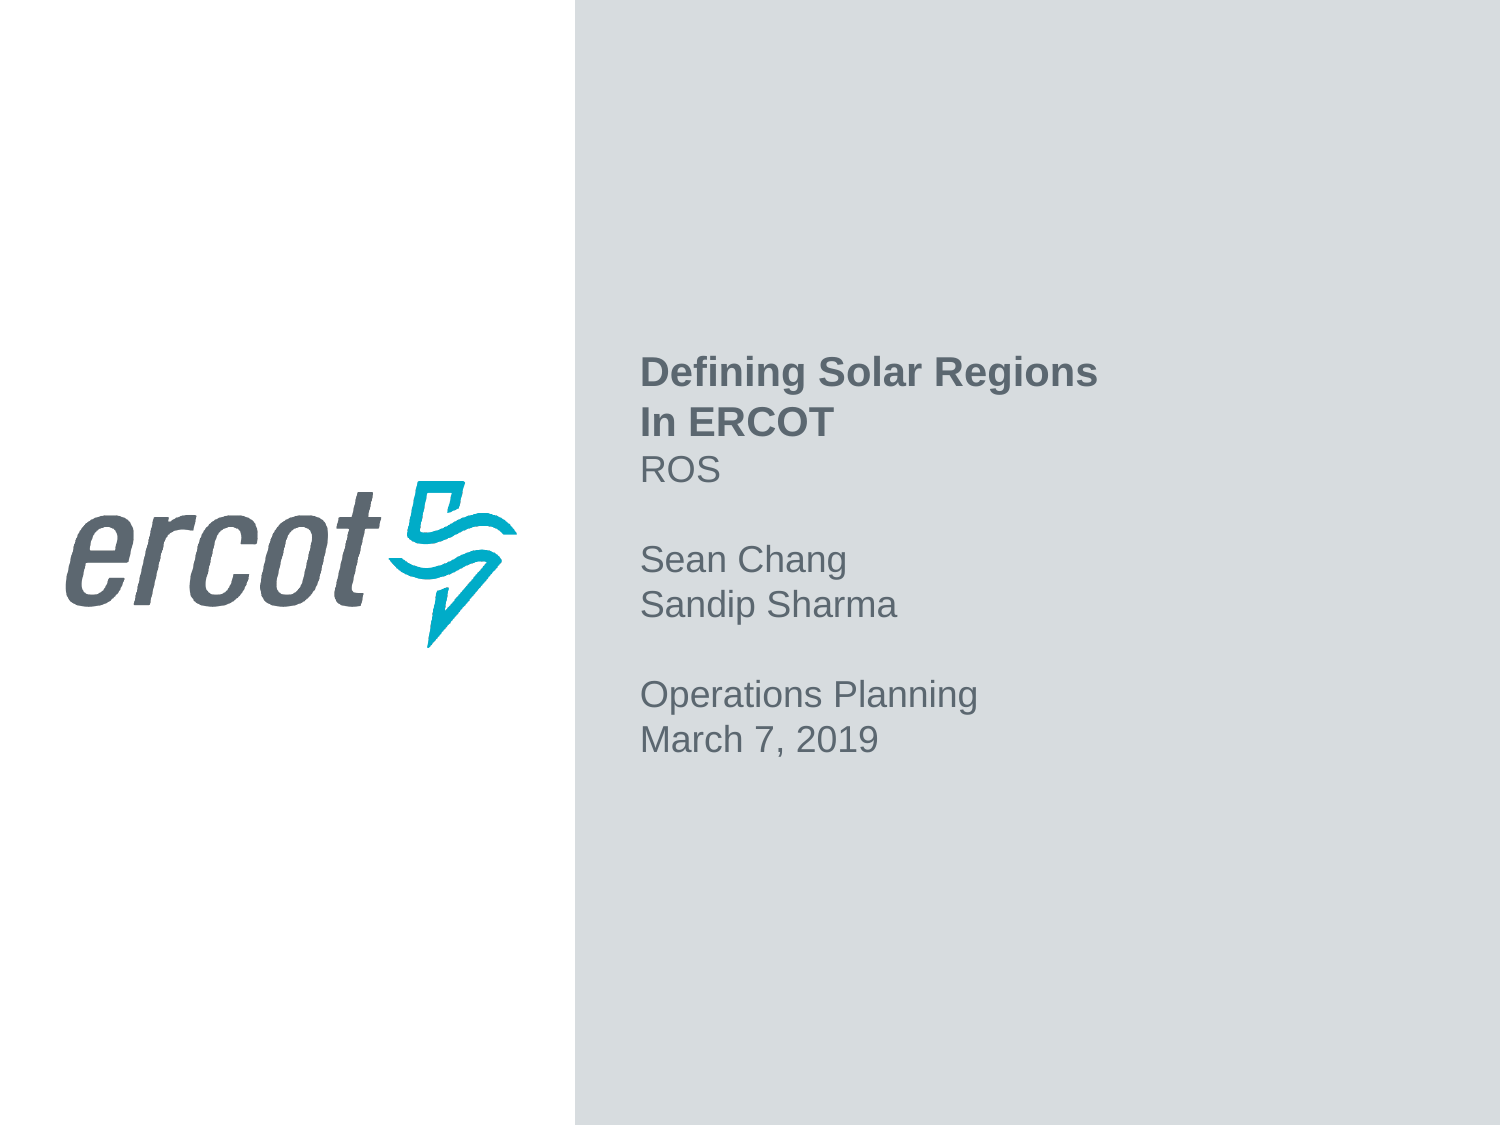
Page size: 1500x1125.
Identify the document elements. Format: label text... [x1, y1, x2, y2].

picture [56, 471, 525, 654]
text_box Defining Solar Regions In ERCOT ROS Sean Chang Sandip Sharma Operations Planning March 7, 2019 [624, 337, 1500, 768]
